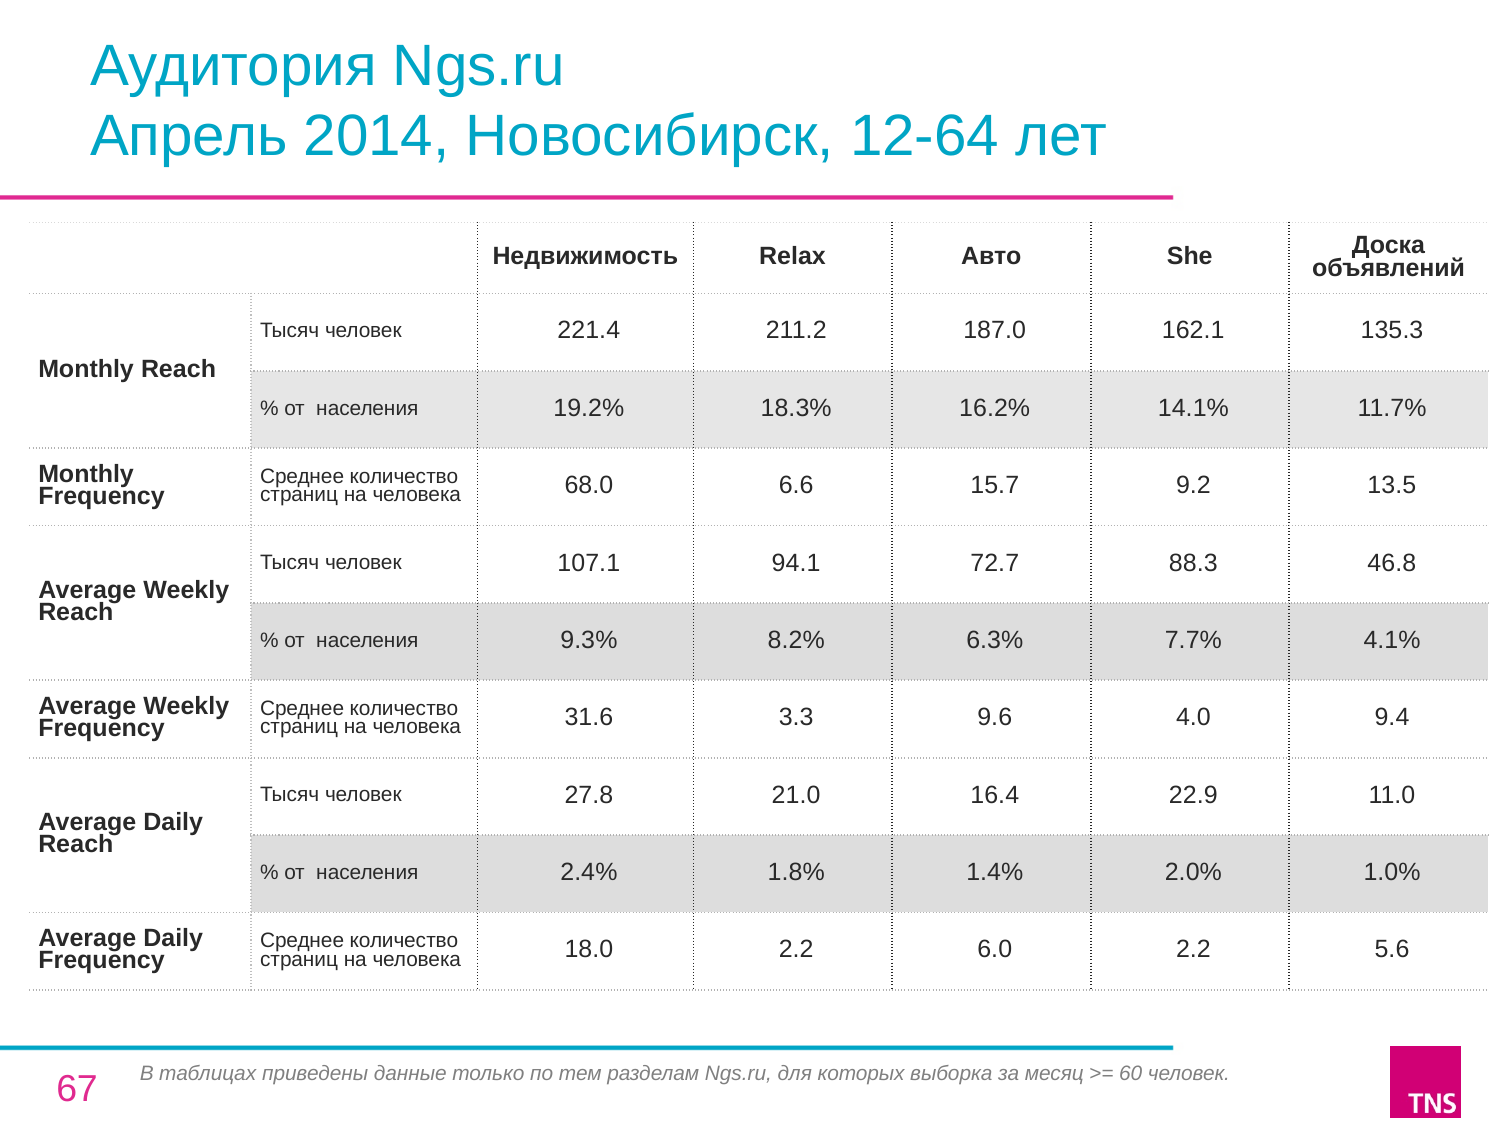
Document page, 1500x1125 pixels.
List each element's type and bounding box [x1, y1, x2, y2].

text_box [124, 1052, 1463, 1092]
title [74, 8, 1476, 187]
picture [0, 0, 1500, 1125]
table_cell [29, 294, 1488, 990]
slide_number [40, 1055, 392, 1125]
table_header [29, 223, 1488, 294]
